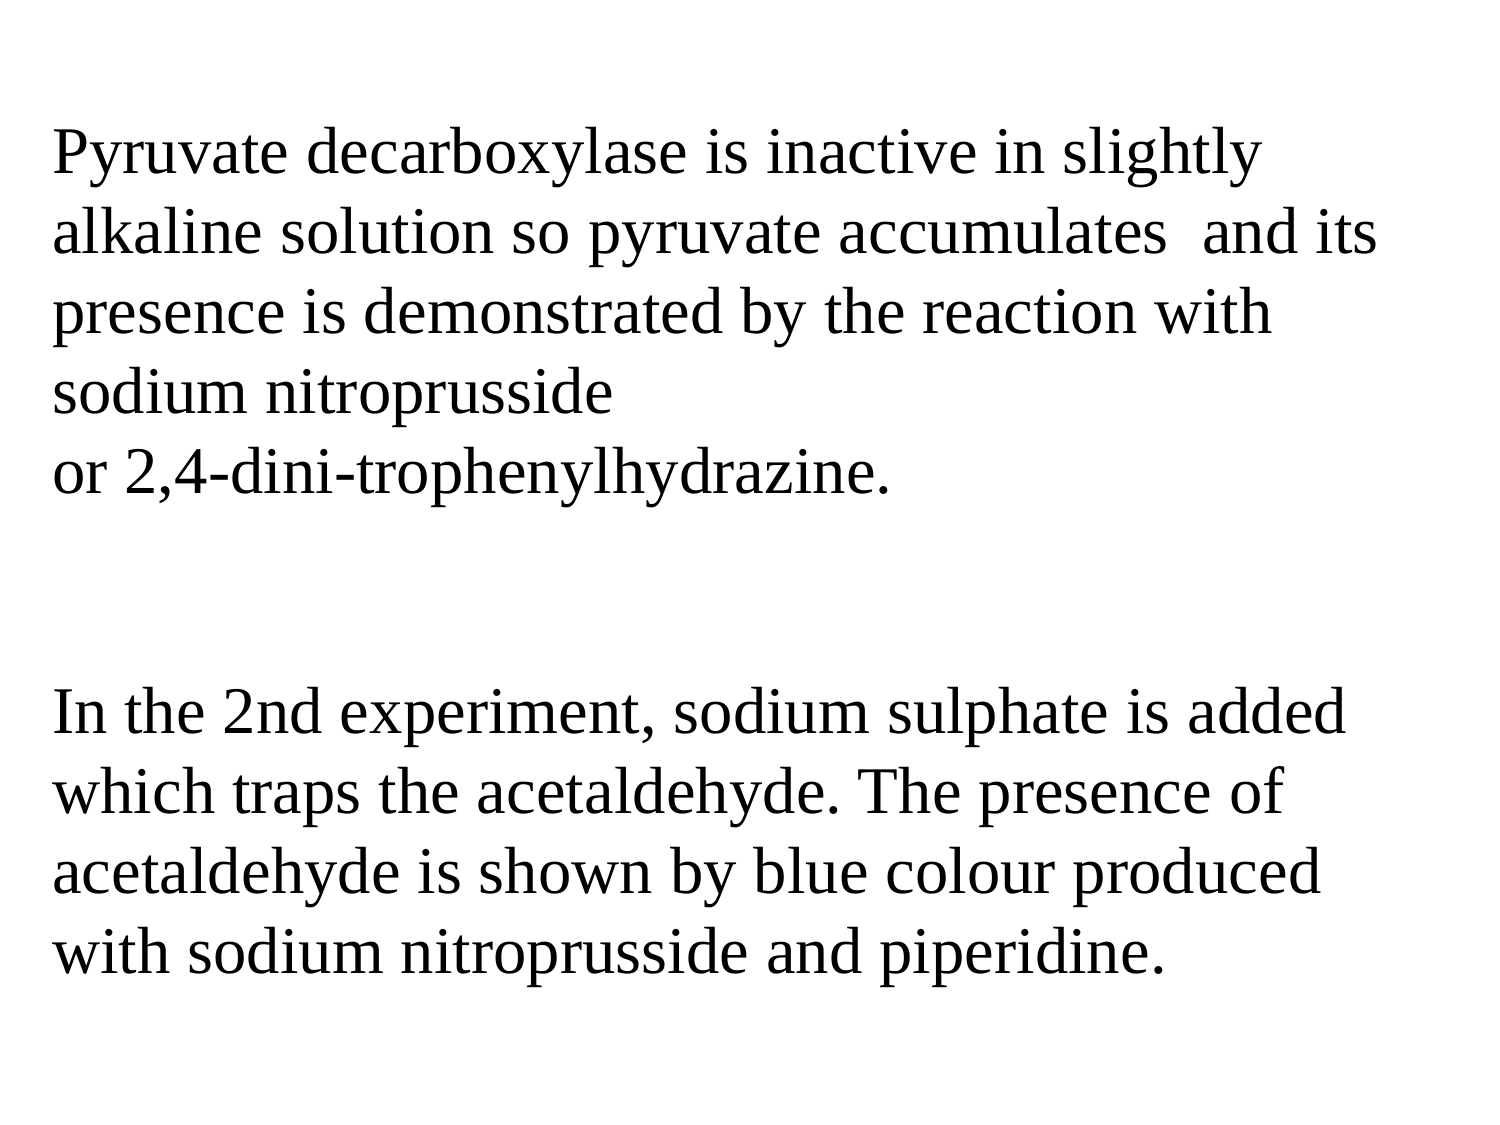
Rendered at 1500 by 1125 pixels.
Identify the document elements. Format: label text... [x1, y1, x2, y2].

text_box Pyruvate decarboxylase is inactive in slightly alkaline solution so pyruvate accumulates and its presence is demonstrated by the reaction with sodium nitroprusside or 2,4-dini-trophenylhydrazine. In the 2nd experiment, sodium sulphate is added which traps the acetaldehyde. The presence of acetaldehyde is shown by blue colour produced with sodium nitroprusside and piperidine. [37, 99, 1414, 995]
